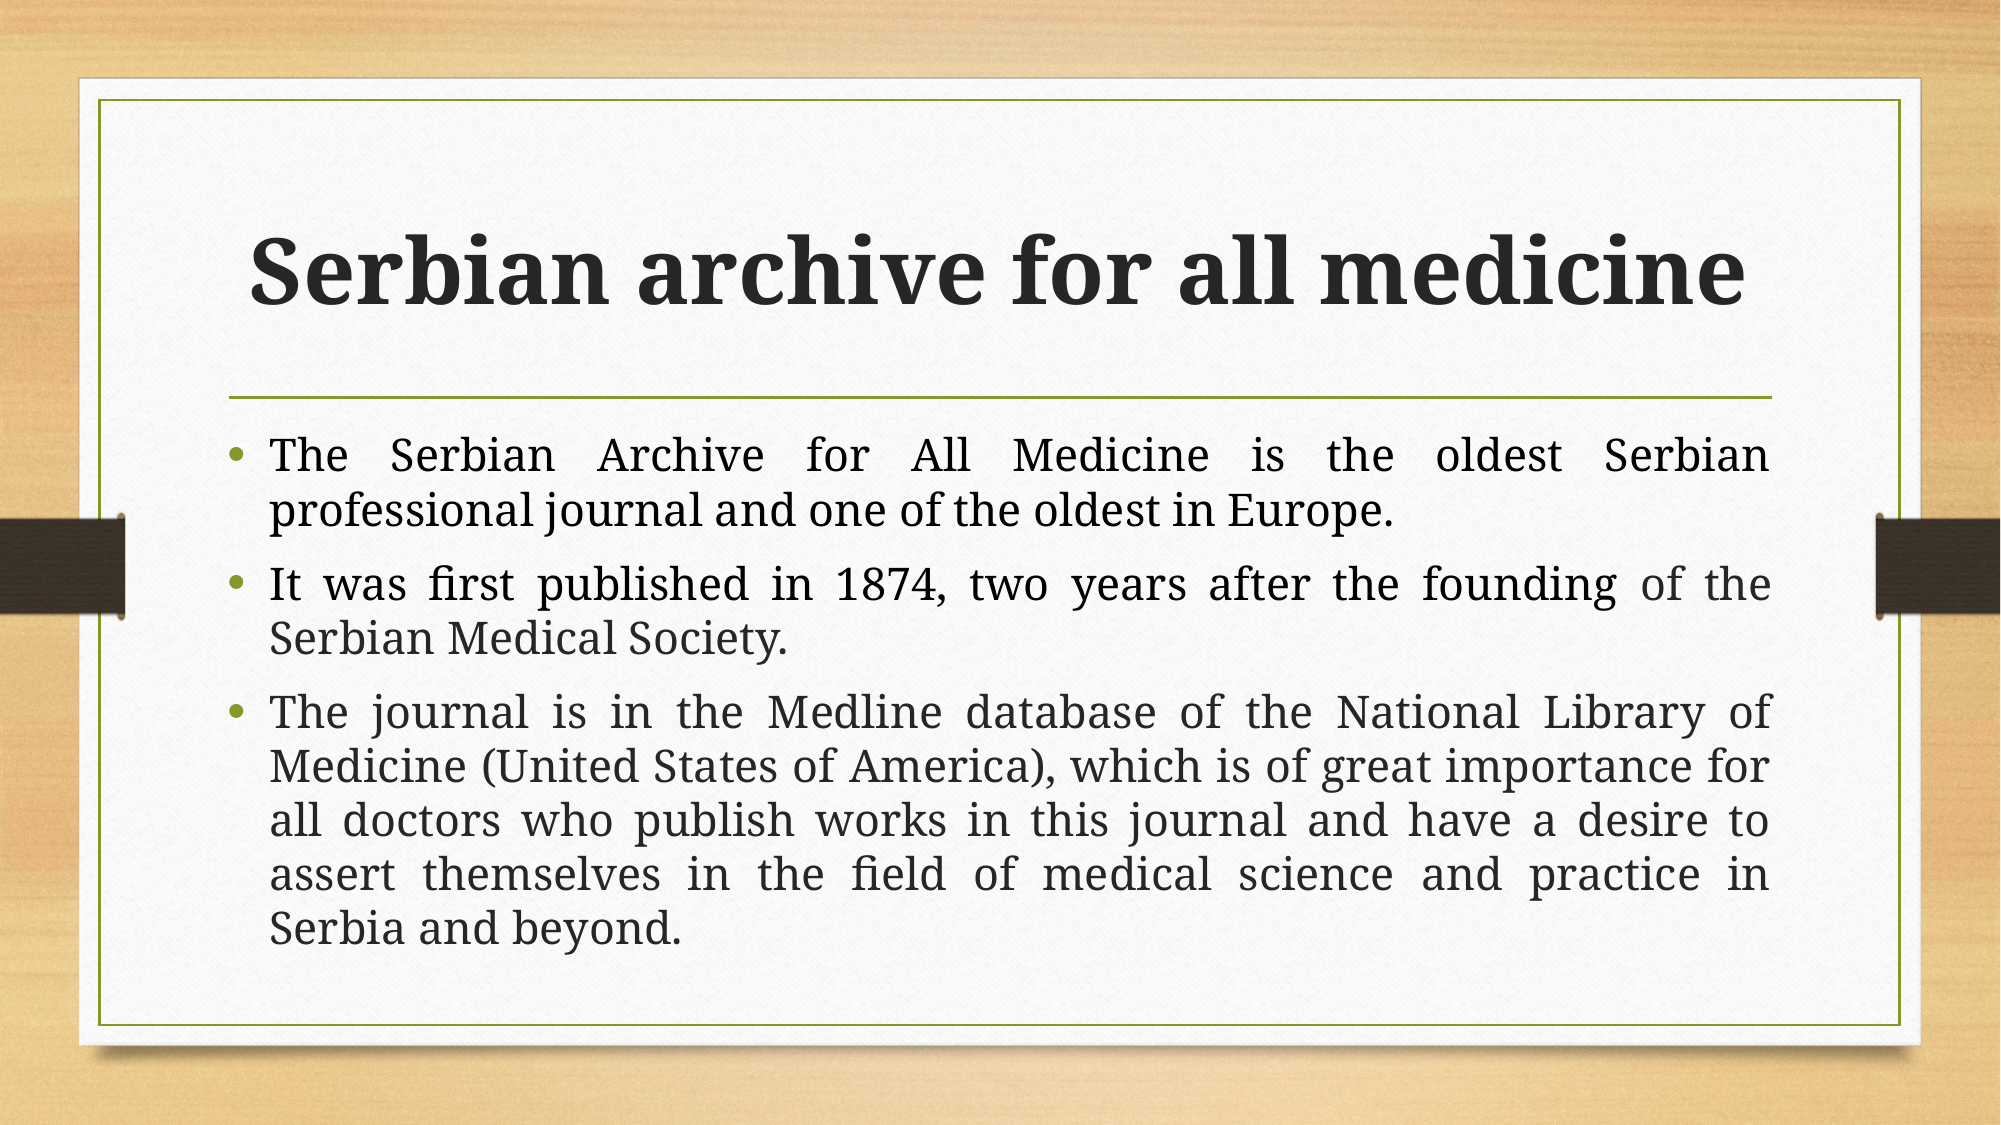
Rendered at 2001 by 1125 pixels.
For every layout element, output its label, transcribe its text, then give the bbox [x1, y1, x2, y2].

picture [0, 0, 2001, 1125]
list The Serbian Archive for All Medicine is the oldest Serbian professional journal and one of the oldest in Europe. It was first published in 1874, two years after the founding of the Serbian Medical Society. The journal is in the Medline database of the National Library of Medicine (United States of America), which is of great importance for all doctors who publish works in this journal and have a desire to assert themselves in the field of medical science and practice in Serbia and beyond. [212, 419, 1788, 964]
title Serbian archive for all medicine [212, 161, 1788, 375]
